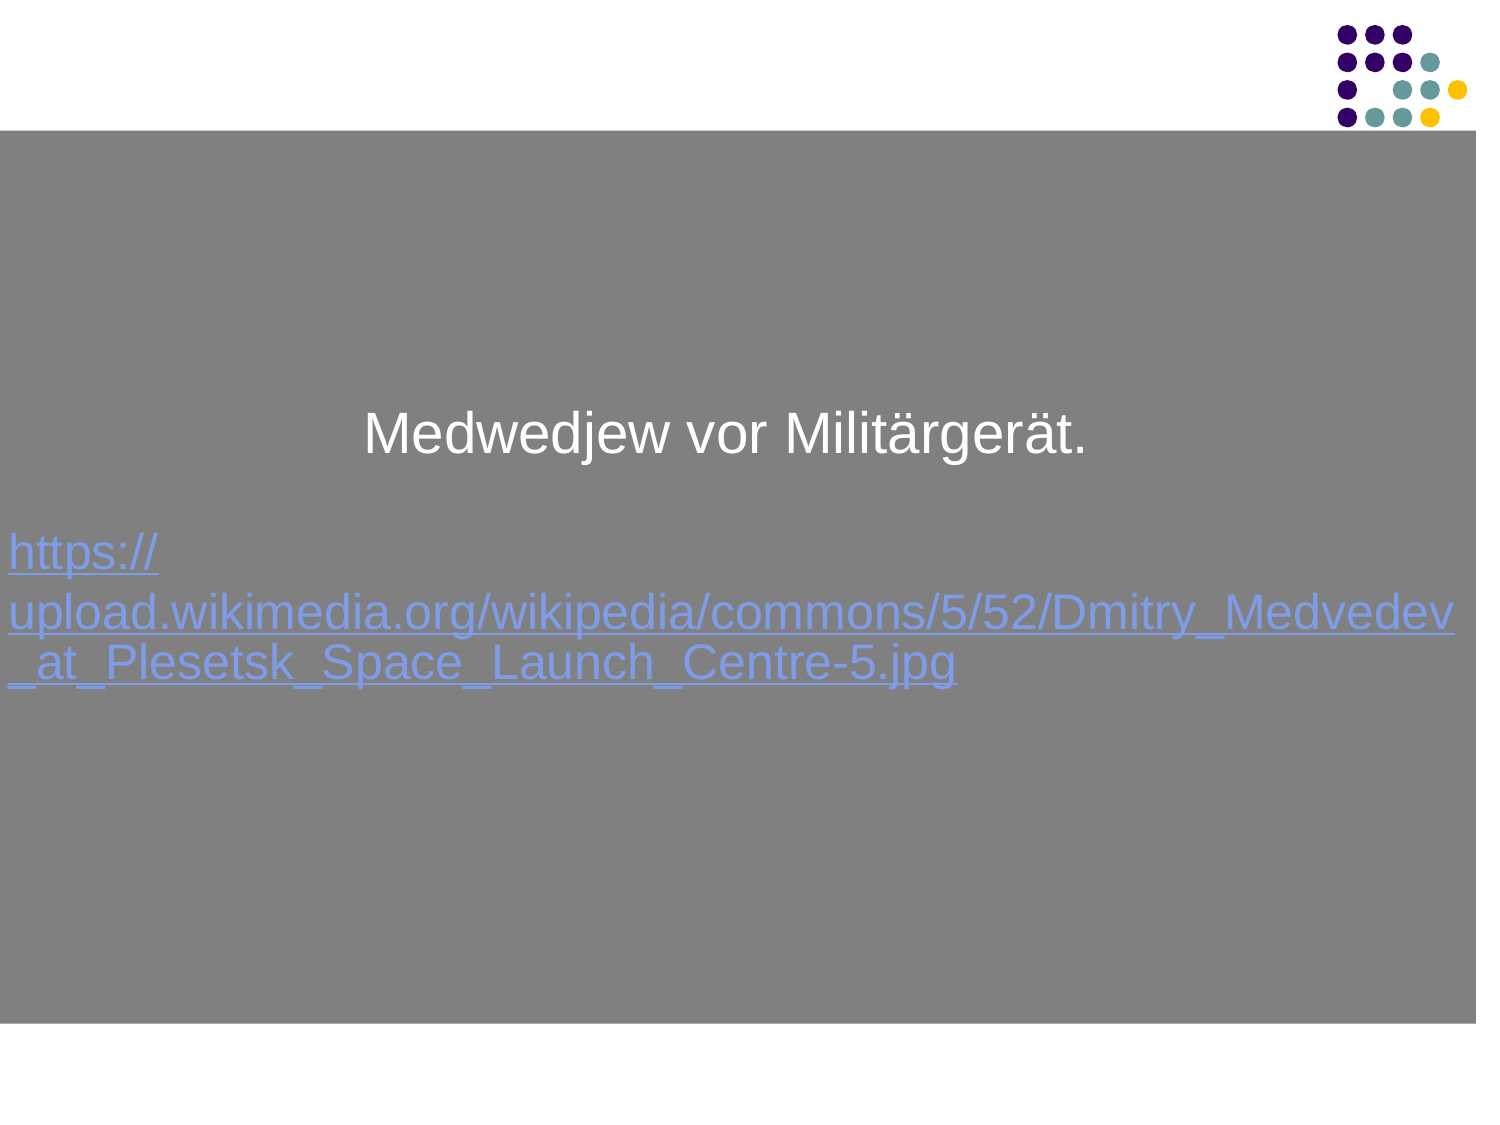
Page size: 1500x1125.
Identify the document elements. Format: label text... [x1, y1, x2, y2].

text_box Medwedjew vor Militärgerät. https://upload.wikimedia.org/wikipedia/commons/5/52/Dmitry_Medvedev_at_Plesetsk_Space_Launch_Centre-5.jpg [0, 130, 1476, 1024]
